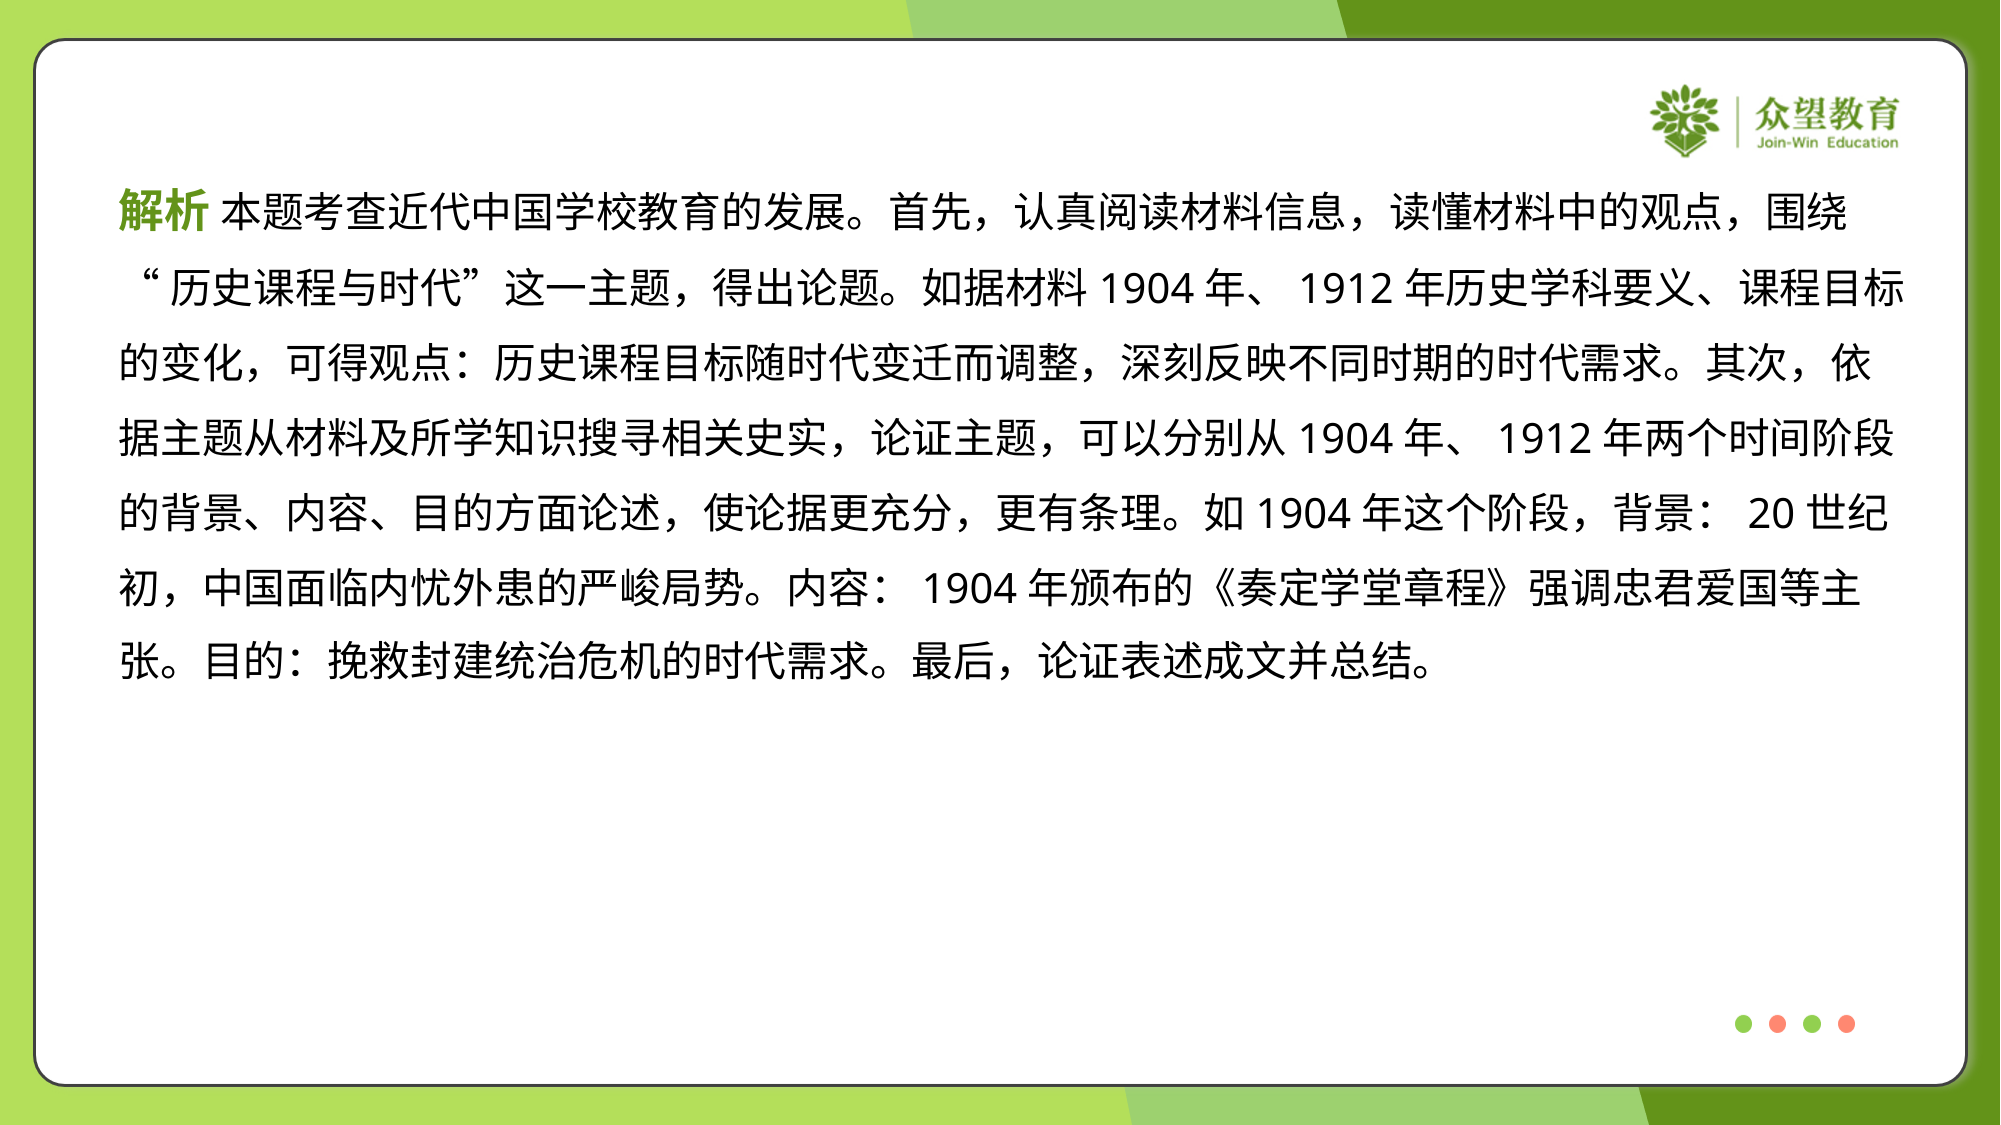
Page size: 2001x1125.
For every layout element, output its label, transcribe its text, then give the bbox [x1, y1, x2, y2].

picture [0, 0, 2000, 1125]
text_box 解析 本题考查近代中国学校教育的发展。首先，认真阅读材料信息，读懂材料中的观点，围绕 “历史课程与时代”这一主题，得出论题。如据材料1904年、1912年历史学科要义、课程目标 的变化，可得观点：历史课程目标随时代变迁而调整，深刻反映不同时期的时代需求。其次，依 据主题从材料及所学知识搜寻相关史实，论证主题，可以分别从1904年、1912年两个时间阶段 的背景、内容、目的方面论述，使论据更充分，更有条理。如1904年这个阶段，背景：20世纪 初，中国面临内忧外患的严峻局势。内容：1904年颁布的《奏定学堂章程》强调忠君爱国等主 张。目的：挽救封建统治危机的时代需求。最后，论证表述成文并总结。 [118, 159, 1883, 677]
